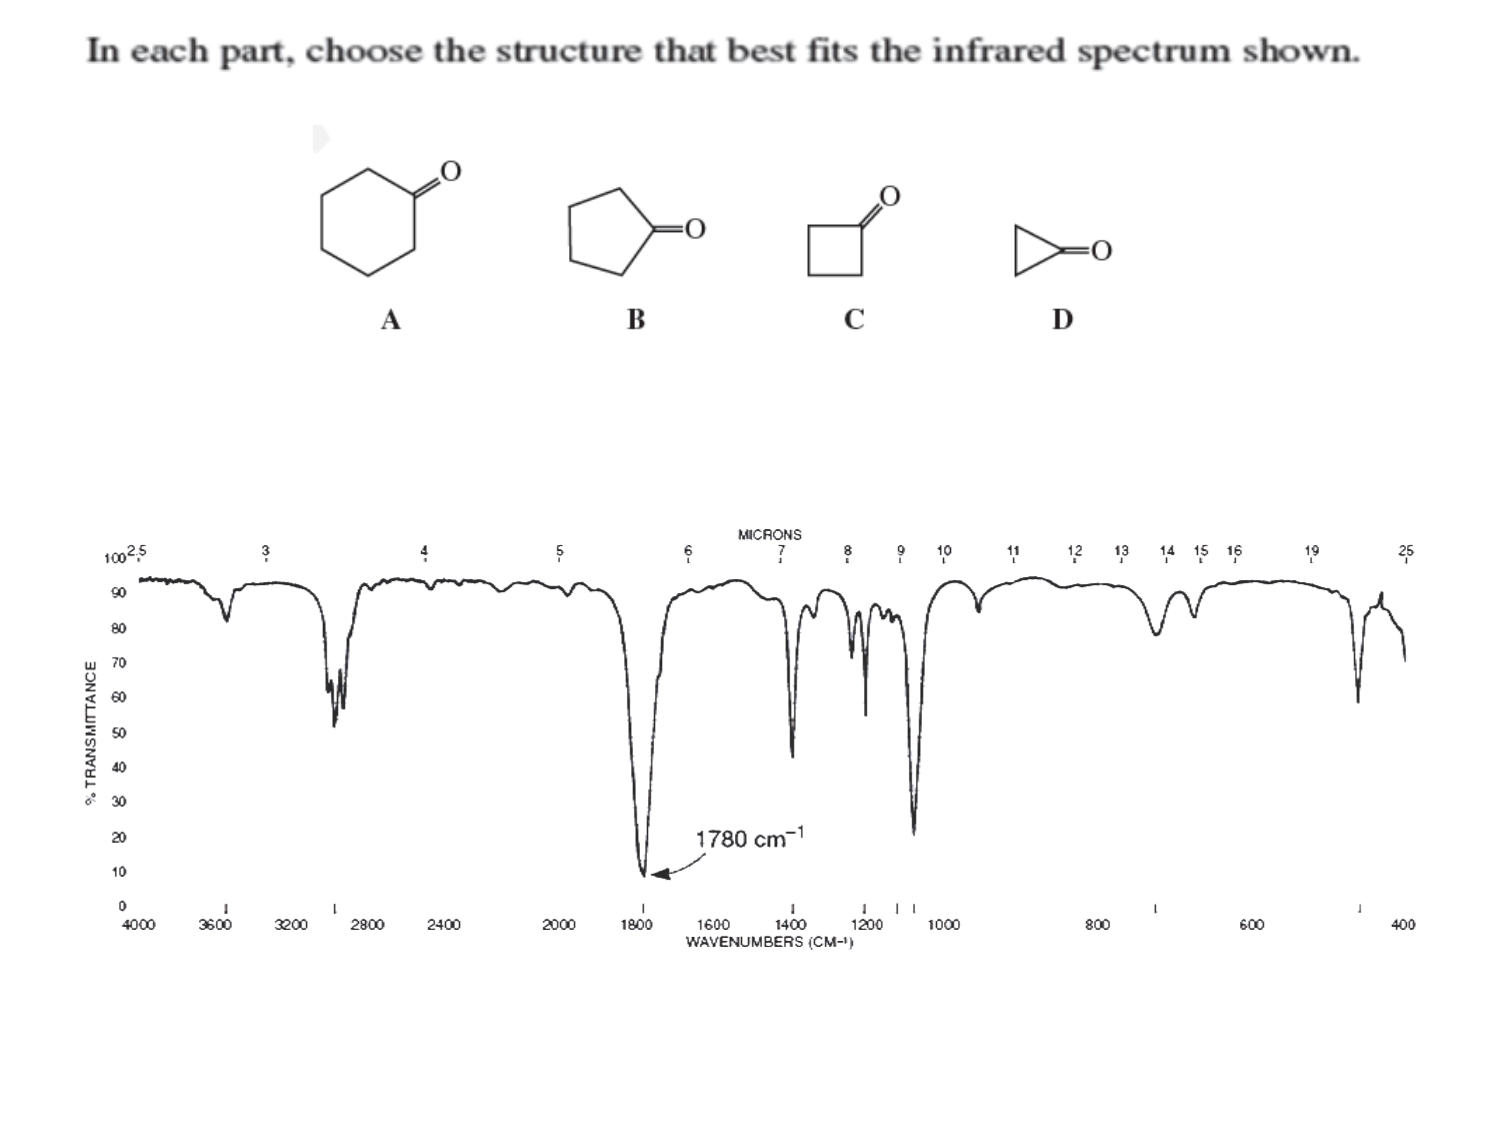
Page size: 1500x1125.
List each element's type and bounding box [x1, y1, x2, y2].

picture [312, 125, 1159, 380]
picture [69, 491, 1421, 984]
picture [9, 19, 1400, 91]
